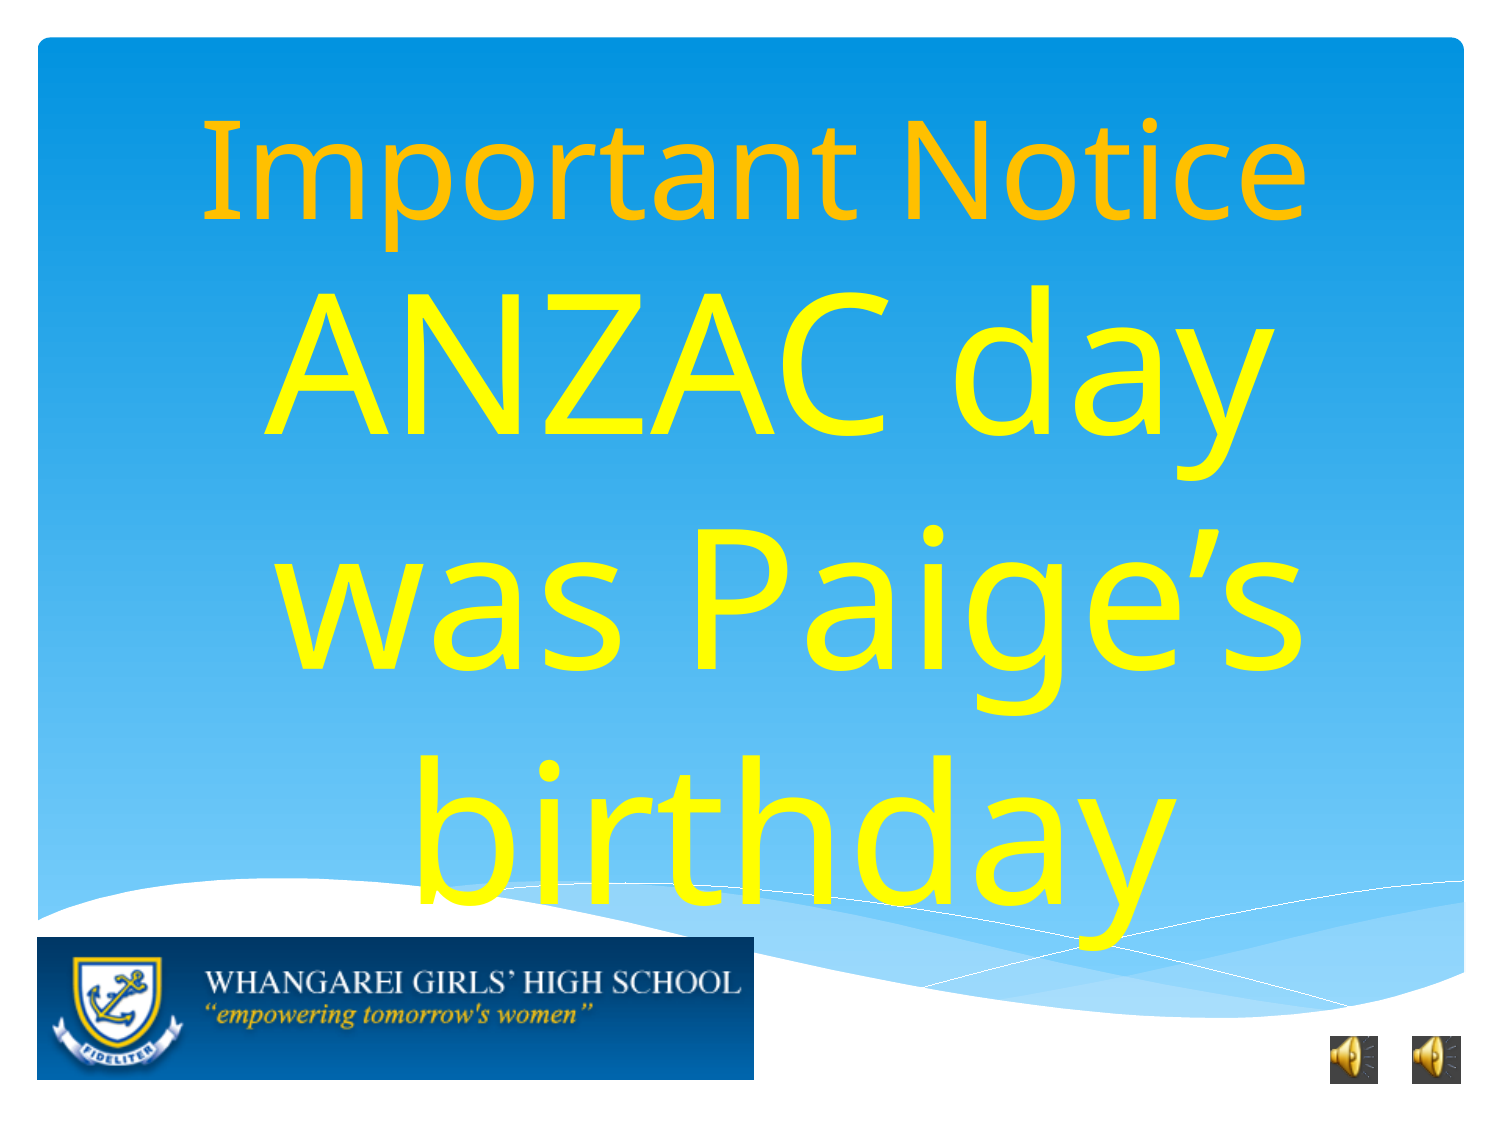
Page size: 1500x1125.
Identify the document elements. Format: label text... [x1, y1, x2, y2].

picture [1328, 1034, 1380, 1086]
text_box ANZAC day was Paige’s birthday [149, 231, 1391, 963]
picture [37, 937, 754, 1080]
text_box Important Notice [149, 37, 1362, 255]
picture [1411, 1034, 1462, 1086]
